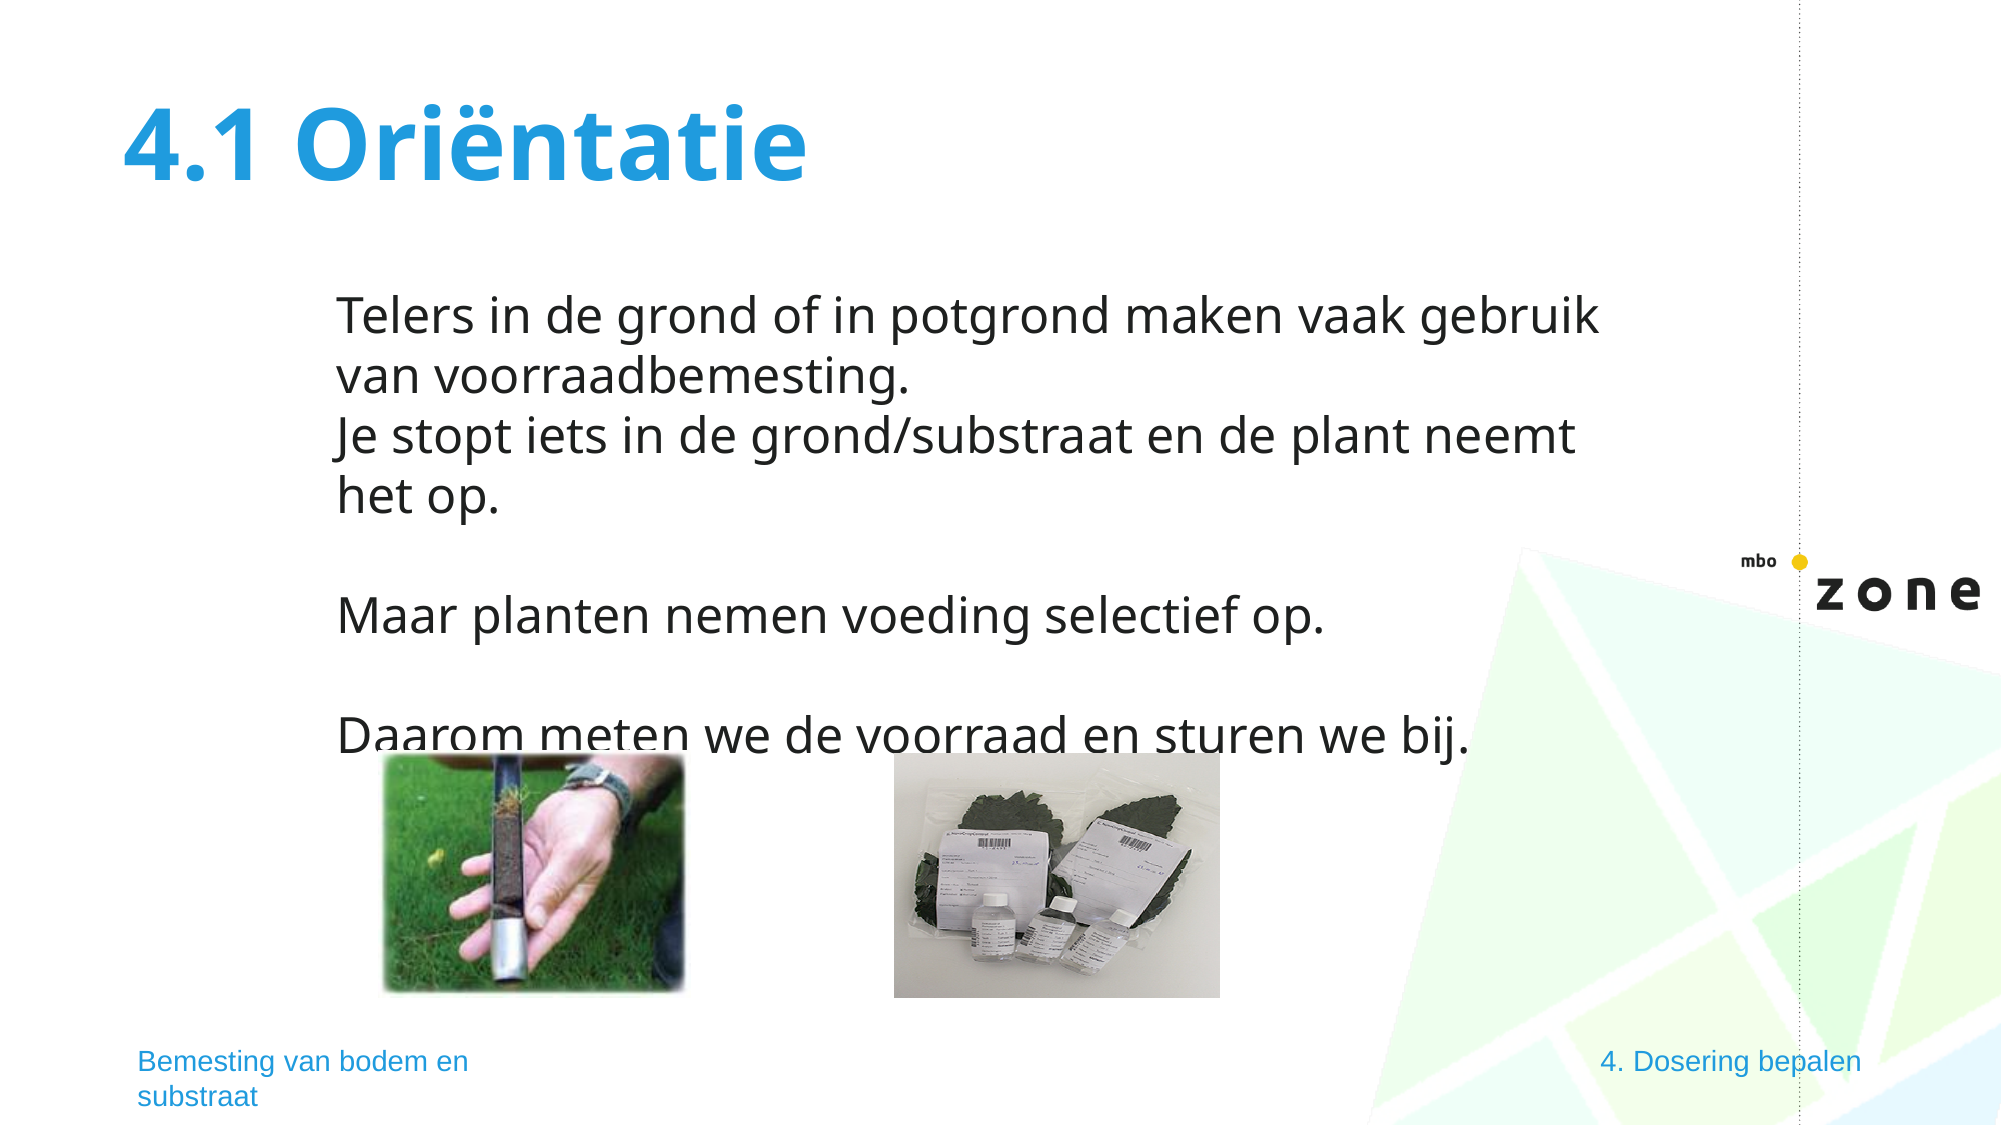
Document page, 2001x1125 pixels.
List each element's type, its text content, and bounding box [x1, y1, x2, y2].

picture [378, 750, 691, 998]
list Telers in de grond of in potgrond maken vaak gebruik van voorraadbemesting. Je stopt iets in de grond/substraat en de plant neemt het op. Maar planten nemen voeding selectief op. Daarom meten we de voorraad en sturen we bij. [336, 283, 1607, 998]
picture [893, 753, 1220, 998]
picture [1596, 0, 2001, 1125]
list Bemesting van bodem en substraat [137, 1042, 588, 1103]
title 4.1 Oriëntatie [124, 94, 1607, 272]
list 4. Dosering bepalen [1412, 1042, 1863, 1103]
